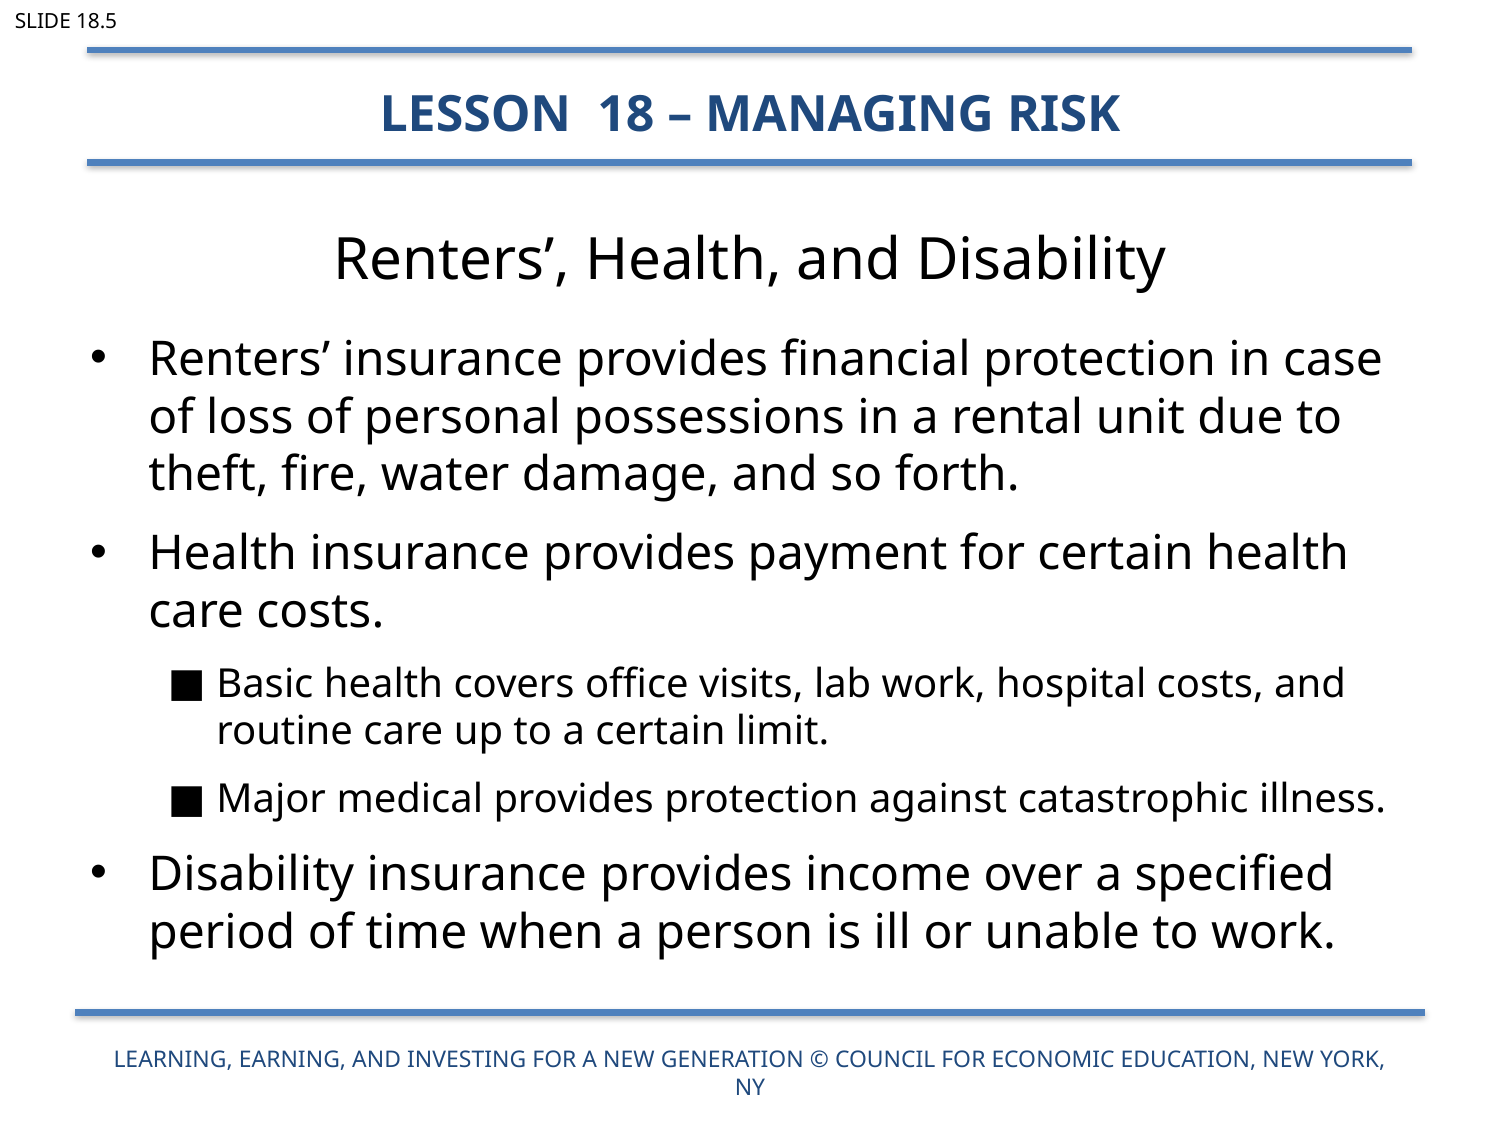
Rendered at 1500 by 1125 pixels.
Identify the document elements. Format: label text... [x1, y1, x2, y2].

title Renters’, Health, and Disability [75, 162, 1425, 320]
text_box Lesson 18 – Managing Risk [125, 74, 1375, 149]
text_box Slide 18.5 [0, 0, 213, 40]
list Renters’ insurance provides financial protection in case of loss of personal possessions in a rental unit due to theft, fire, water damage, and so forth. Health insurance provides payment for certain health care costs. Basic health covers office visits, lab work, hospital costs, and routine care up to a certain limit. Major medical provides protection against catastrophic illness. Disability insurance provides income over a specified period of time when a person is ill or unable to work. [75, 320, 1425, 1000]
